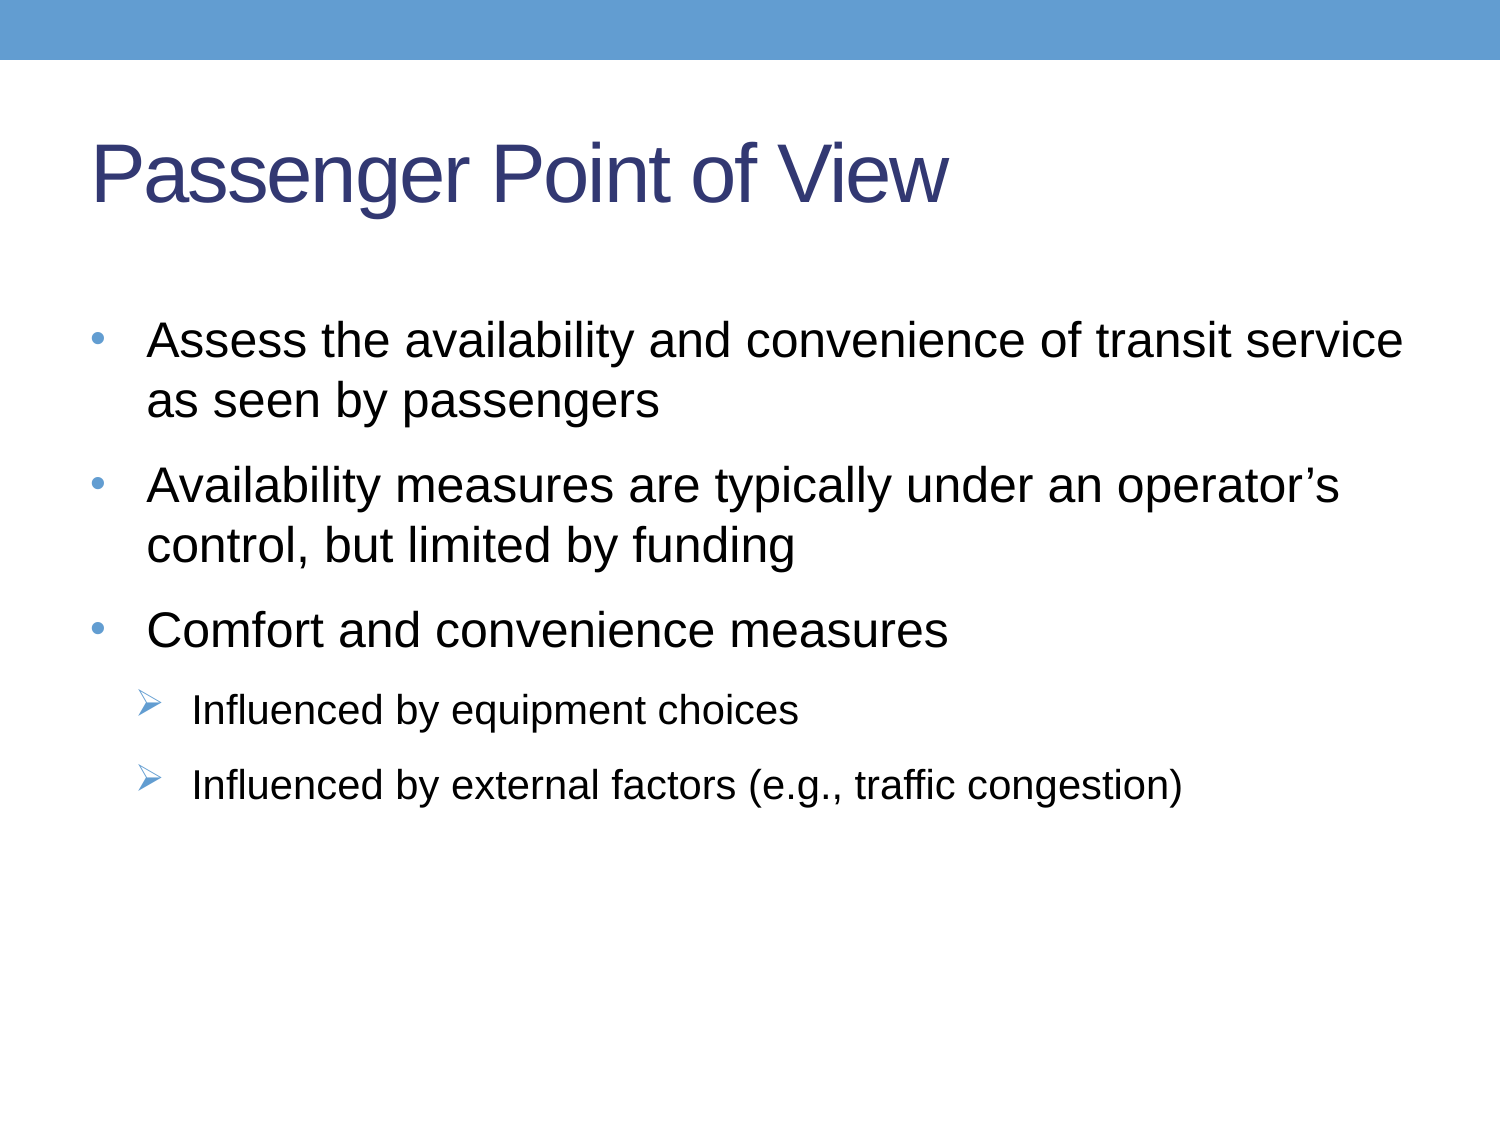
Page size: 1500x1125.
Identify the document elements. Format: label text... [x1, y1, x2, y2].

list Assess the availability and convenience of transit service as seen by passengers Availability measures are typically under an operator’s control, but limited by funding Comfort and convenience measures Influenced by equipment choices Influenced by external factors (e.g., traffic congestion) [75, 299, 1425, 1063]
title Passenger Point of View [75, 87, 1425, 250]
